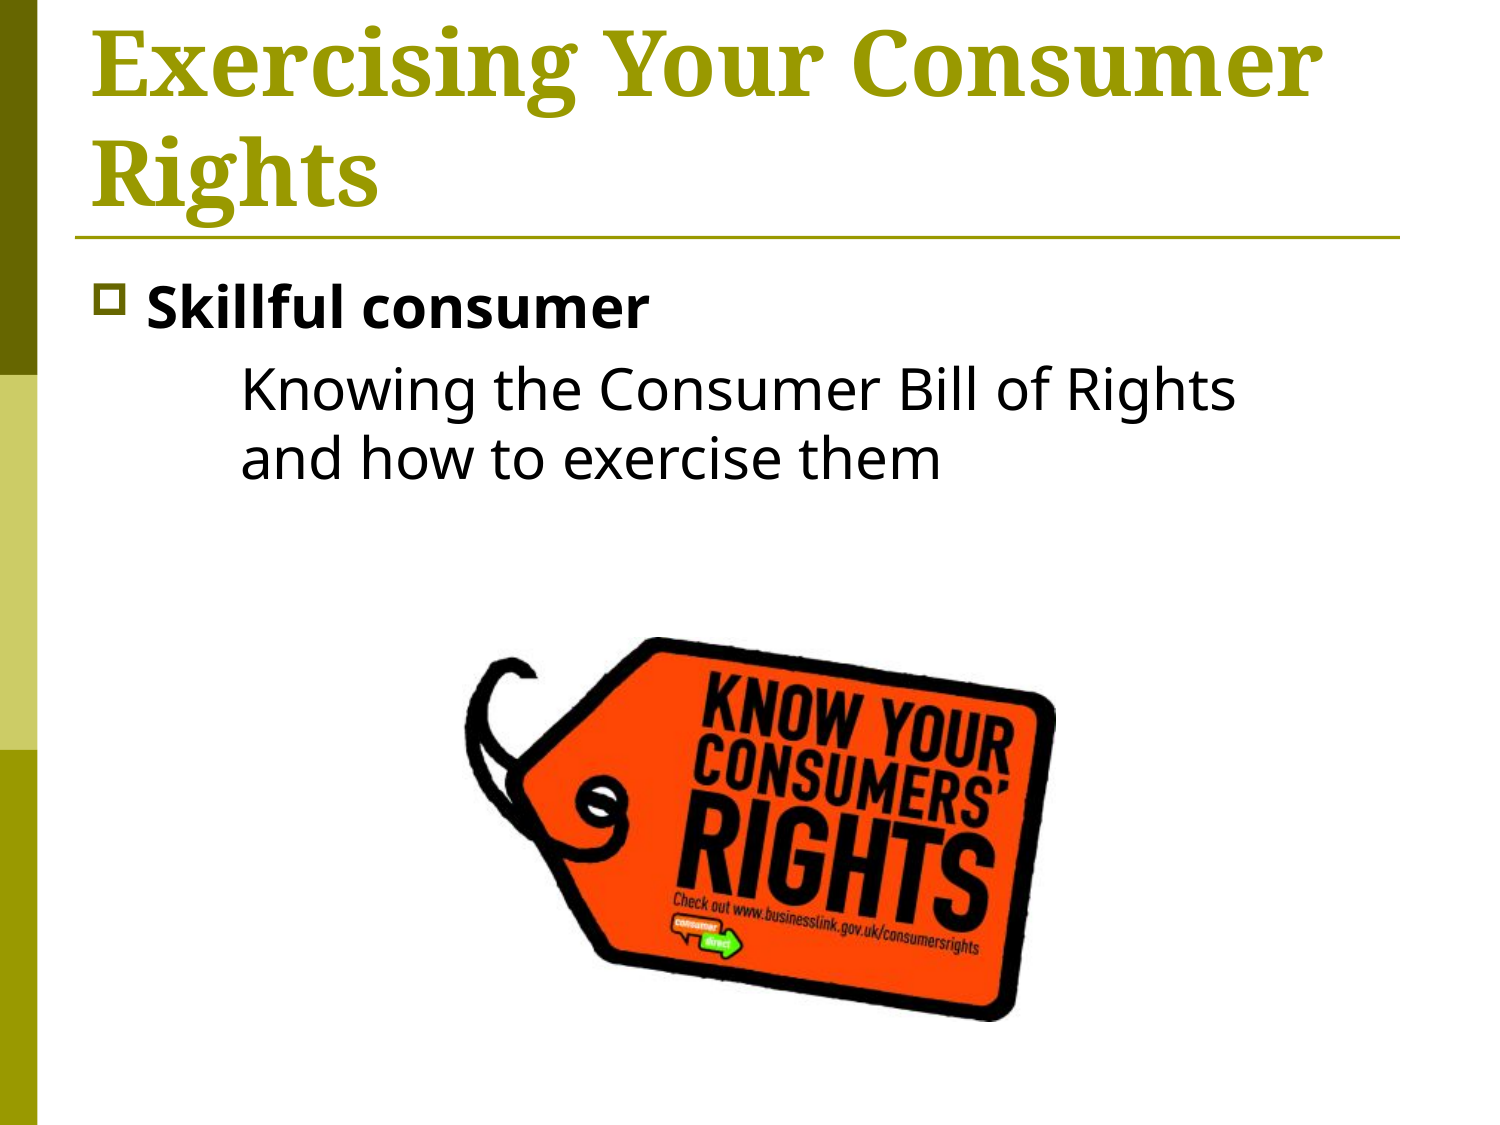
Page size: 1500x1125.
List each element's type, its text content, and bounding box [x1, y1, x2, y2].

list Skillful consumer Knowing the Consumer Bill of Rights and how to exercise them [74, 262, 1426, 1006]
title Exercising Your Consumer Rights [74, 45, 1488, 233]
picture [462, 637, 1056, 1022]
